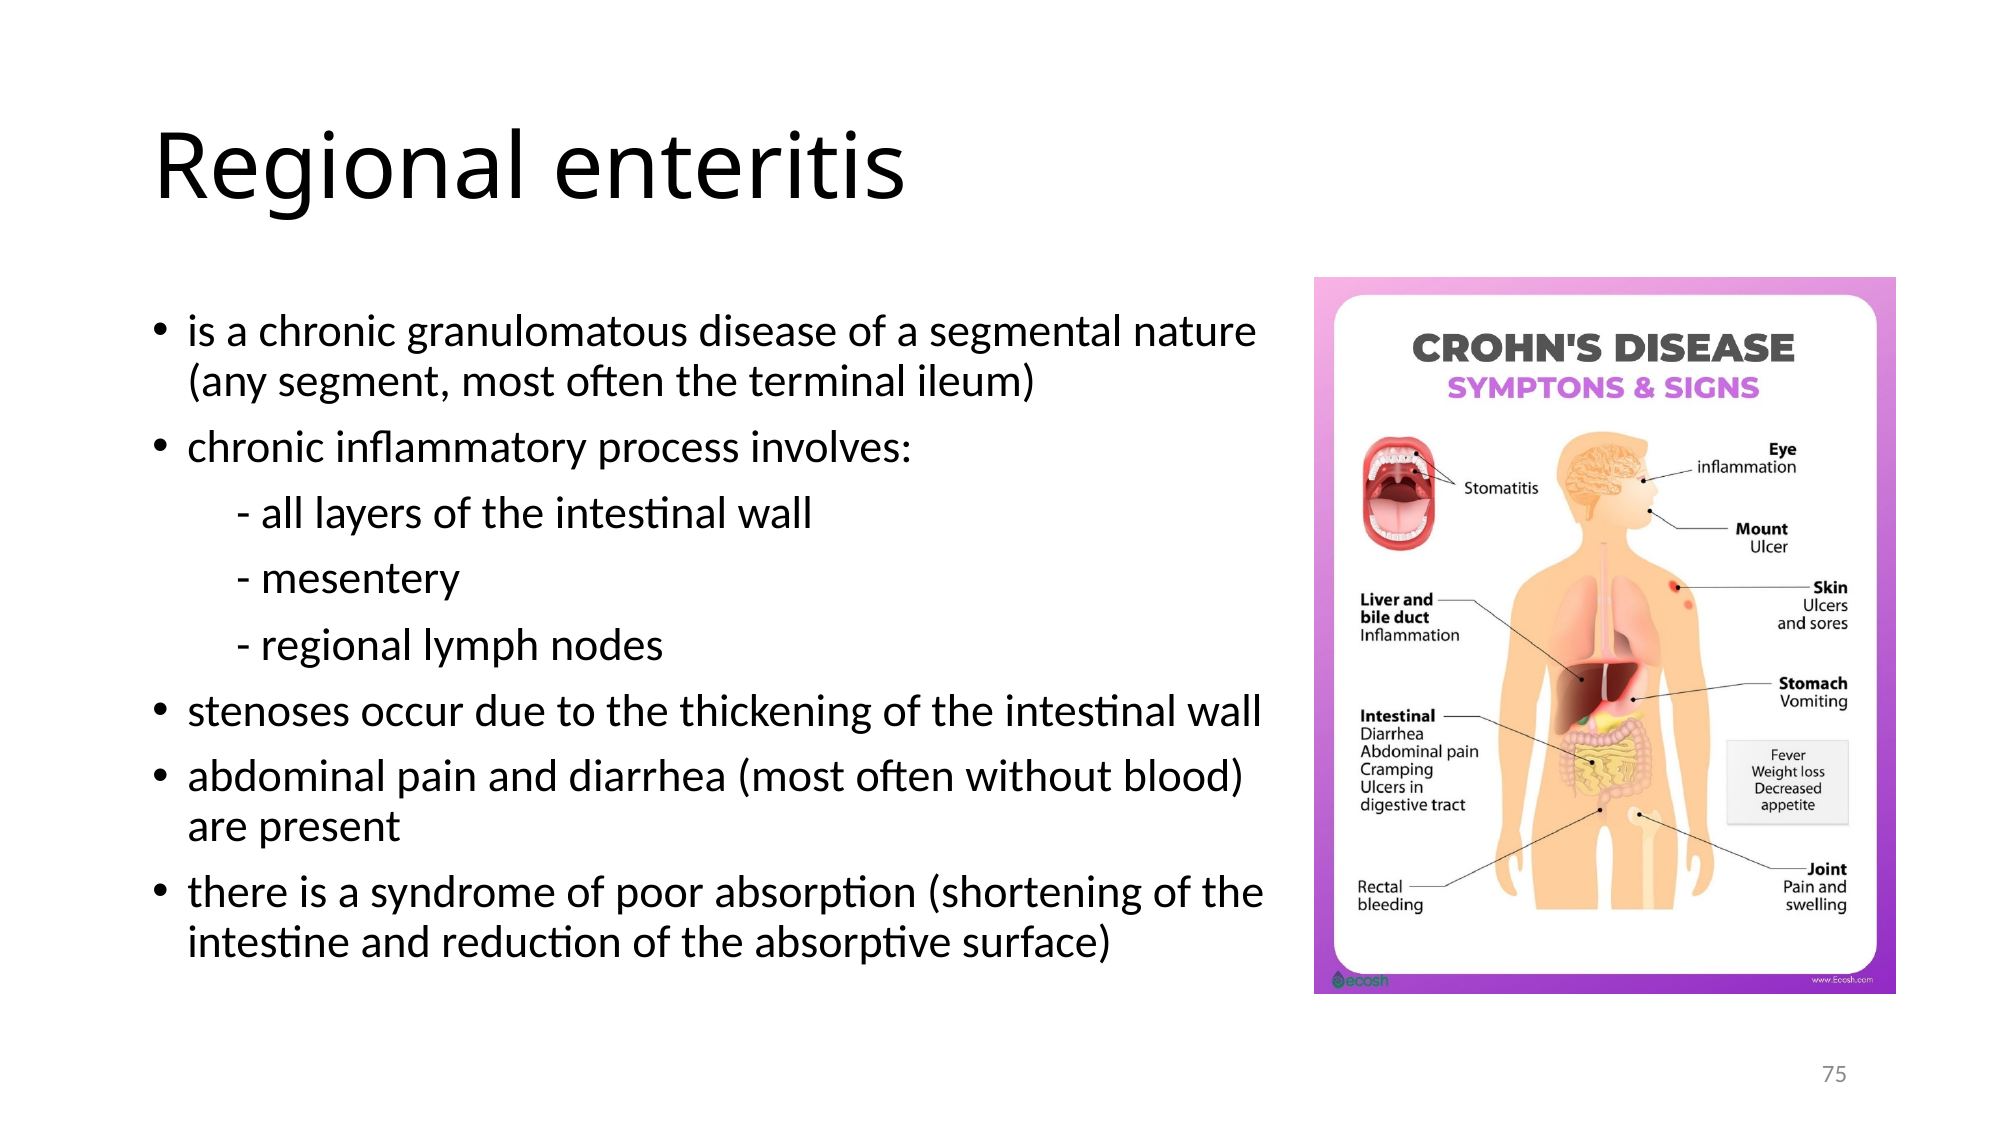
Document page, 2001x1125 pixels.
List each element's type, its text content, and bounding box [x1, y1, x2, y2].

slide_number 75 [1412, 1042, 1863, 1103]
title Regional enteritis [137, 59, 1863, 278]
picture [1314, 277, 1896, 994]
list is a chronic granulomatous disease of a segmental nature (any segment, most often the terminal ileum) chronic inflammatory process involves: - all layers of the intestinal wall - mesentery - regional lymph nodes stenoses occur due to the thickening of the intestinal wall abdominal pain and diarrhea (most often without blood) are present there is a syndrome of poor absorption (shortening of the intestine and reduction of the absorptive surface) [137, 299, 1285, 1014]
